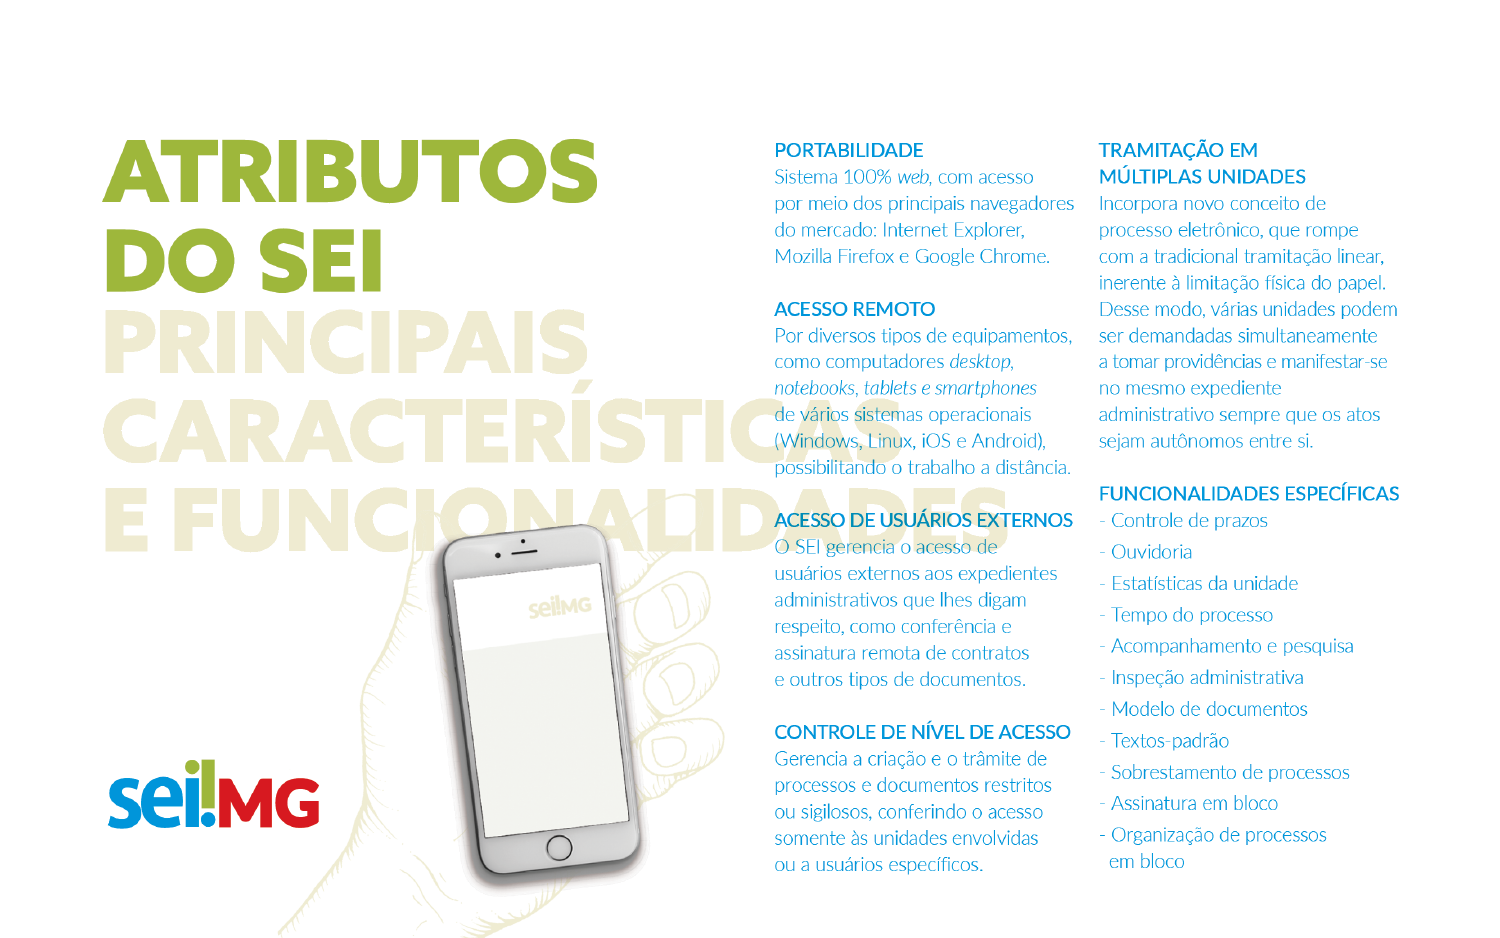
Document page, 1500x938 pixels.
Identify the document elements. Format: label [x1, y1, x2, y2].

list [0, 0, 1500, 938]
